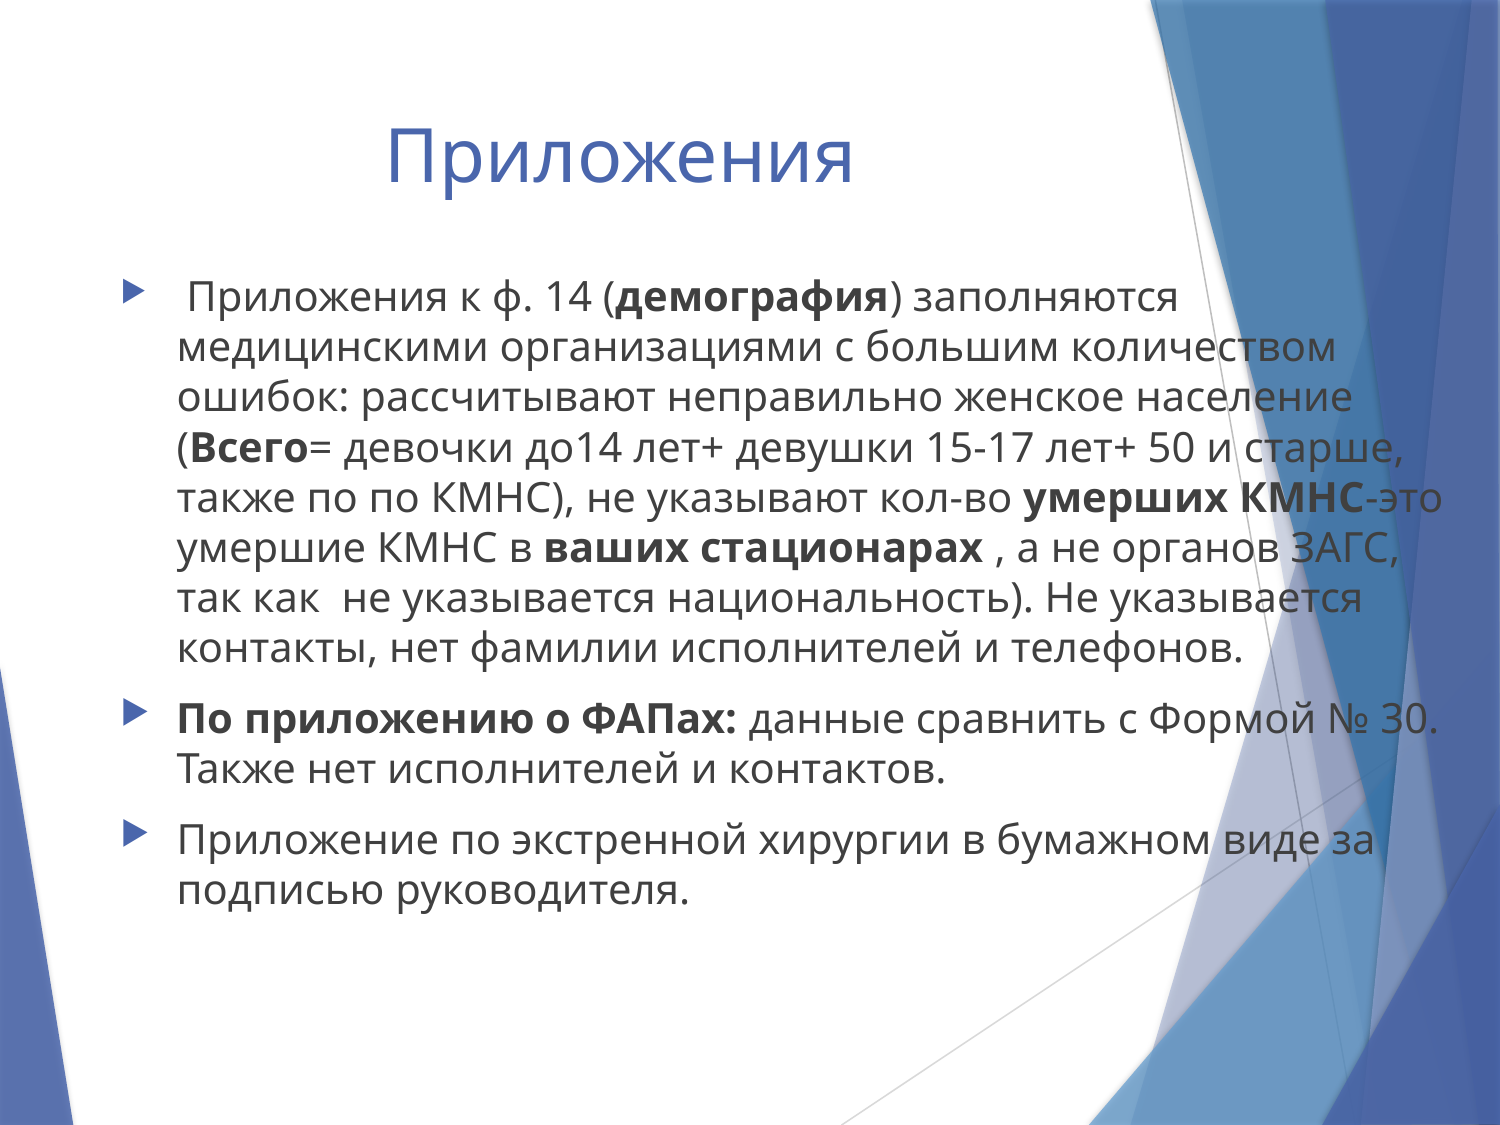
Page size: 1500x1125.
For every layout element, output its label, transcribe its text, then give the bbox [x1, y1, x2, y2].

list Приложения к ф. 14 (демография) заполняются медицинскими организациями с большим количеством ошибок: рассчитывают неправильно женское население (Всего= девочки до14 лет+ девушки 15-17 лет+ 50 и старше, также по по КМНС), не указывают кол-во умерших КМНС-это умершие КМНС в ваших стационарах , а не органов ЗАГС, так как не указывается национальность). Не указывается контакты, нет фамилии исполнителей и телефонов. По приложению о ФАПах: данные сравнить с Формой № 30. Также нет исполнителей и контактов. Приложение по экстренной хирургии в бумажном виде за подписью руководителя. [105, 262, 1465, 1067]
title Приложения [99, 99, 1142, 317]
